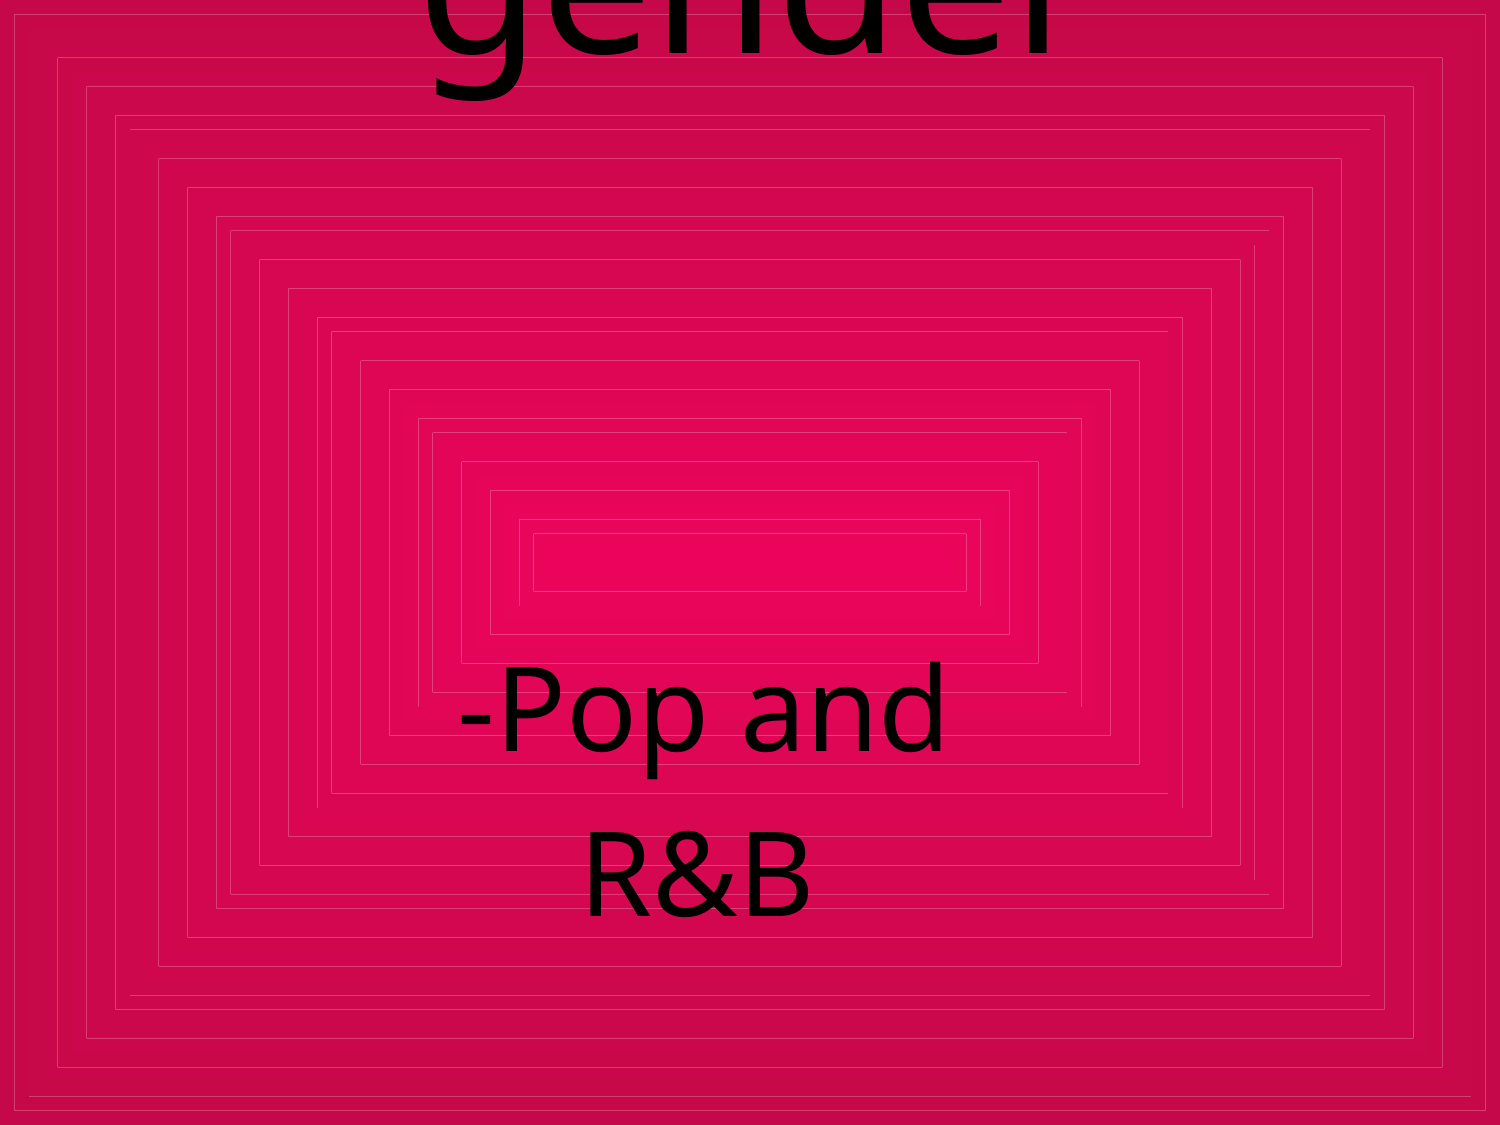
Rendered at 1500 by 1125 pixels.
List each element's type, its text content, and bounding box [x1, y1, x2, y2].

list -Pop and R&B [442, 373, 762, 951]
list [762, 262, 1425, 1005]
title gender [0, 0, 1500, 362]
